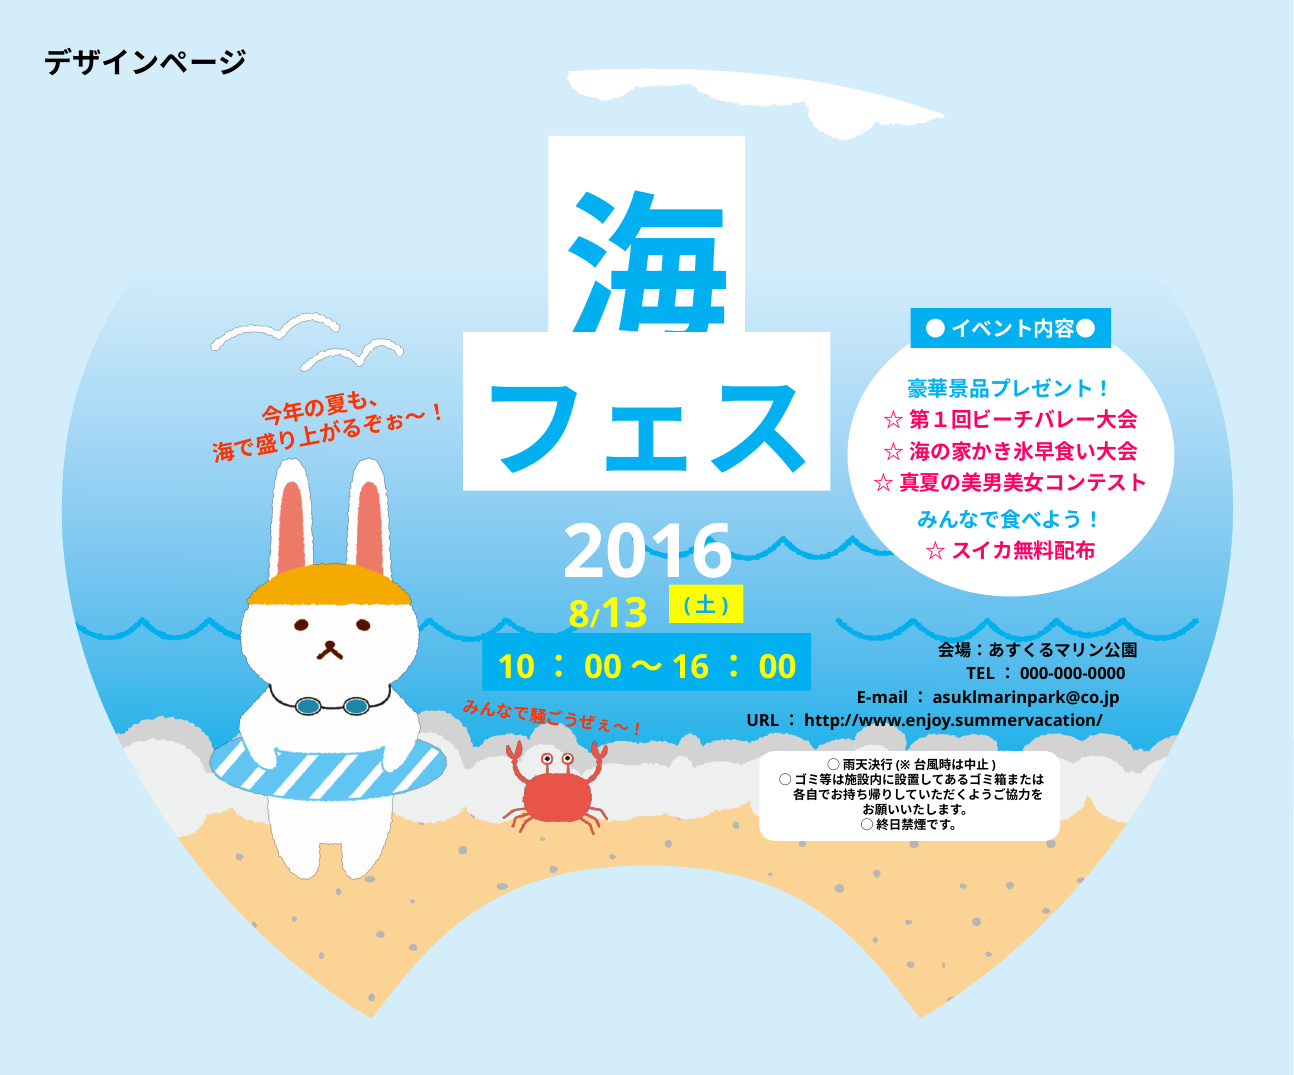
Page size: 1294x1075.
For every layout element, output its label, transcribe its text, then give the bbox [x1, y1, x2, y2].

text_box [847, 307, 1175, 597]
text_box [757, 752, 1055, 843]
text_box 会場：あすくるマリン公園 [922, 631, 1153, 667]
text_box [460, 135, 833, 492]
text_box 10：00～16：00 [482, 633, 812, 691]
text_box ◯雨天決行(※台風時は中止) ◯ゴミ等は施設内に設置してあるゴミ箱または 各自でお持ち帰りしていただくようご協力を お願いいたします。 ◯終日禁煙です。 [764, 749, 1059, 840]
text_box 2016 [547, 500, 750, 592]
text_box デザインページ [30, 37, 261, 86]
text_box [544, 572, 743, 636]
text_box TEL：000-000-0000 [951, 655, 1141, 691]
text_box みんなで騒ごうぜぇ～！ [452, 686, 664, 750]
picture [62, 69, 1233, 1018]
text_box 今年の夏も、 海で盛り上がるぞぉ～！ [189, 360, 455, 478]
text_box URL：http://www.enjoy.summervacation/ [731, 702, 1119, 738]
text_box [1059, 756, 1063, 836]
text_box E-mail：asuklmarinpark@co.jp [841, 679, 1135, 714]
